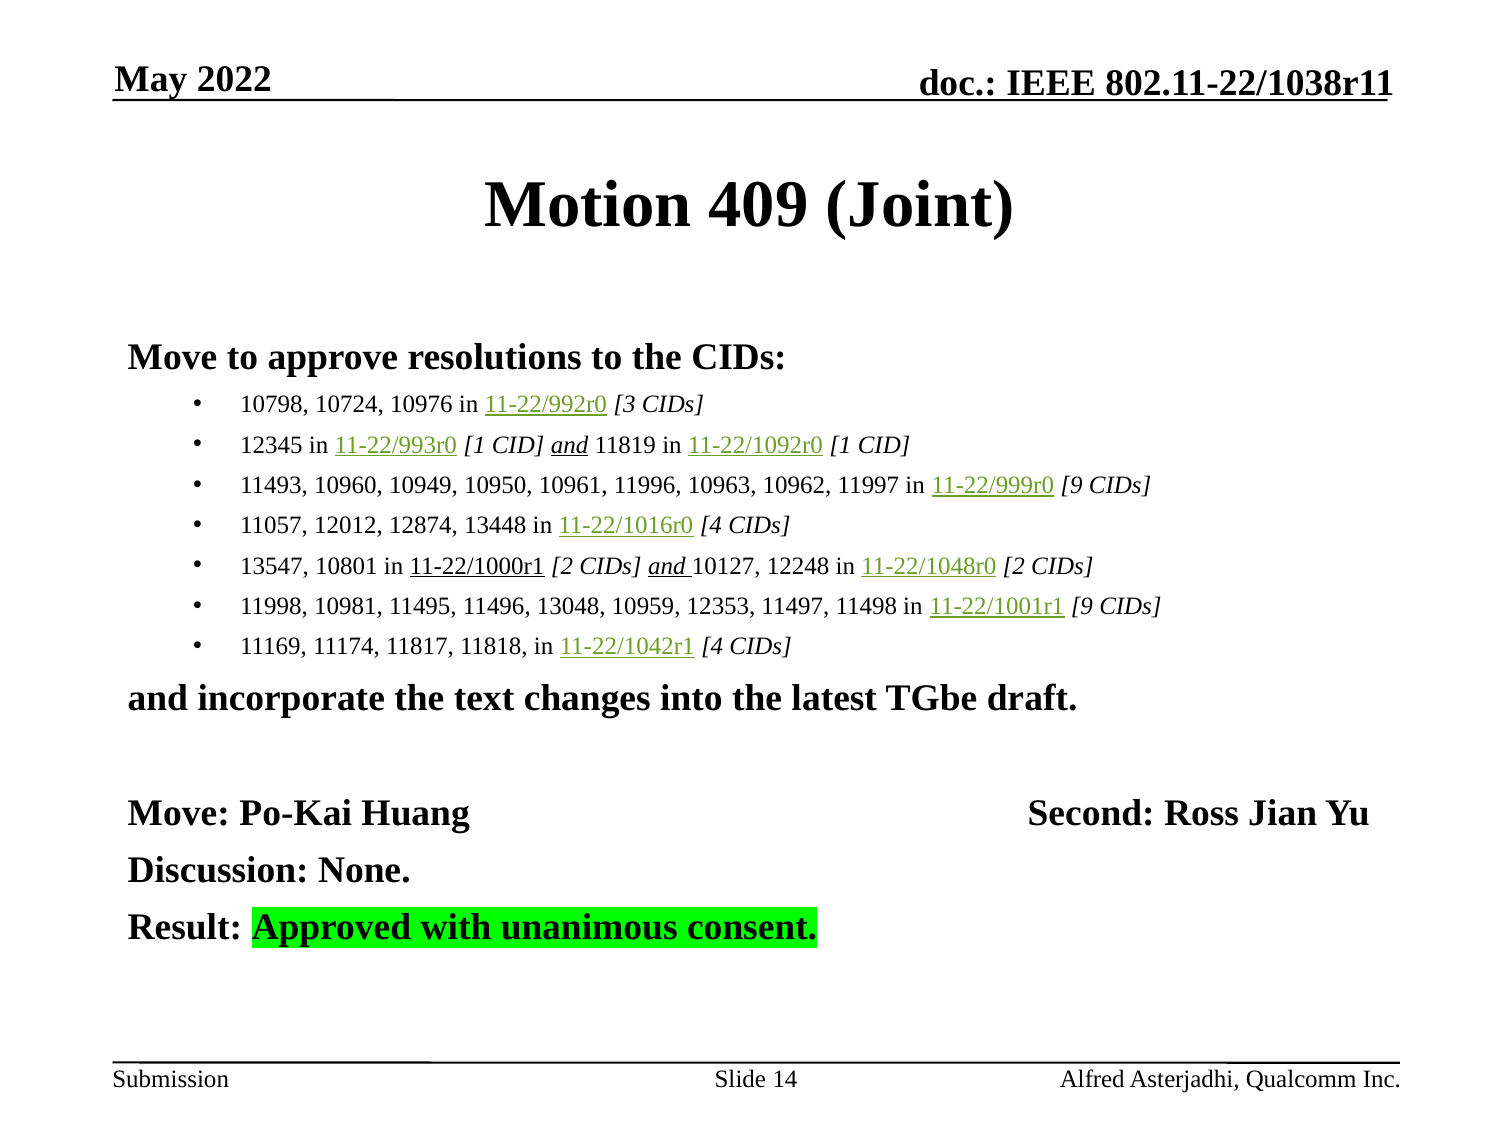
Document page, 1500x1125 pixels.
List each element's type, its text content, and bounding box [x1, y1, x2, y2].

footer Alfred Asterjadhi, Qualcomm Inc. [878, 1061, 1402, 1093]
title Motion 409 (Joint) [112, 112, 1388, 288]
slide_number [114, 54, 423, 100]
slide_number Slide 14 [712, 1061, 800, 1123]
list Move to approve resolutions to the CIDs: 10798, 10724, 10976 in 11-22/992r0 [3 CIDs] 12345 in 11-22/993r0 [1 CID] and 11819 in 11-22/1092r0 [1 CID] 11493, 10960, 10949, 10950, 10961, 11996, 10963, 10962, 11997 in 11-22/999r0 [9 CIDs] 11057, 12012, 12874, 13448 in 11-22/1016r0 [4 CIDs] 13547, 10801 in 11-22/1000r1 [2 CIDs] and 10127, 12248 in 11-22/1048r0 [2 CIDs] 11998, 10981, 11495, 11496, 13048, 10959, 12353, 11497, 11498 in 11-22/1001r1 [9 CIDs] 11169, 11174, 11817, 11818, in 11-22/1042r1 [4 CIDs] and incorporate the text changes into the latest TGbe draft. Move: Po-Kai Huang Second: Ross Jian Yu Discussion: None. Result: Approved with unanimous consent. [112, 324, 1388, 1063]
